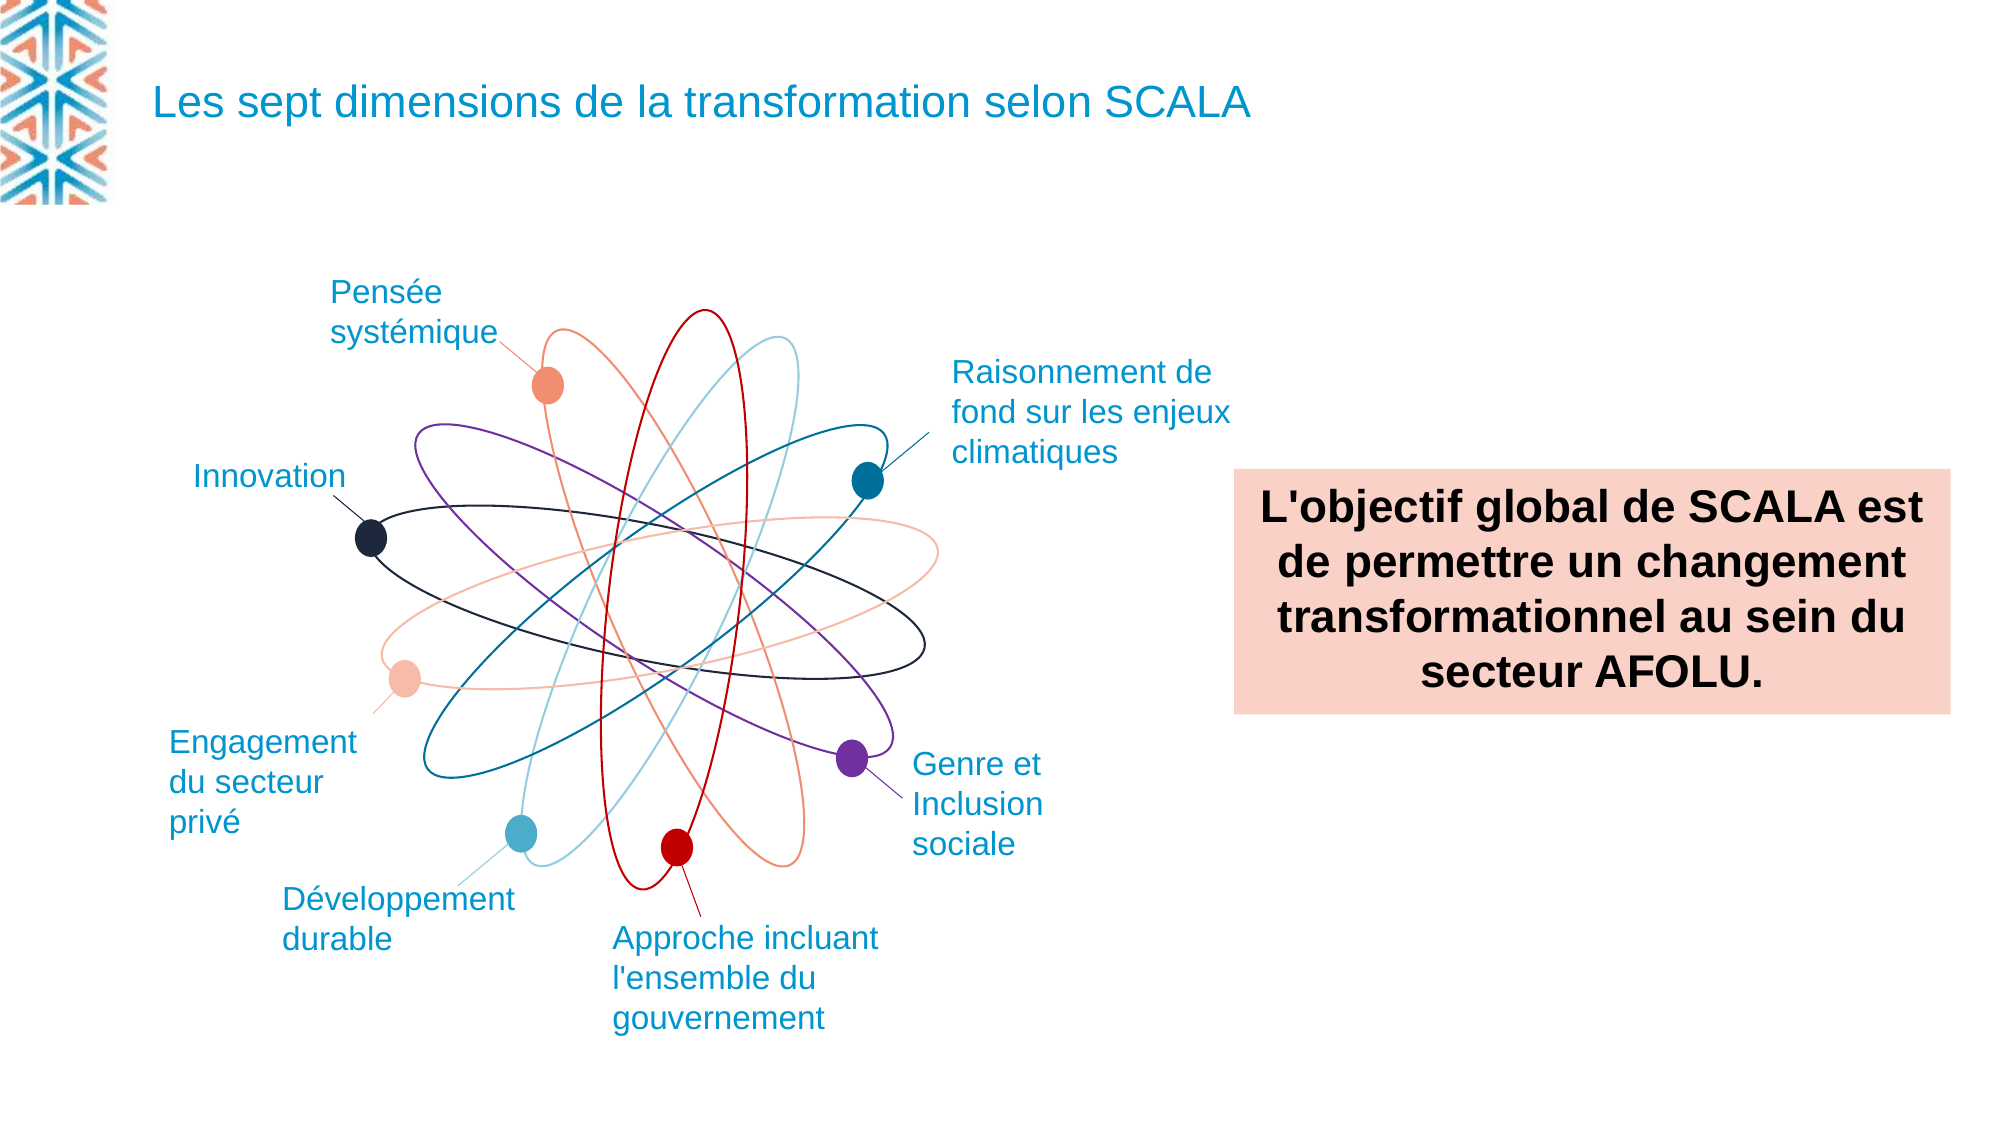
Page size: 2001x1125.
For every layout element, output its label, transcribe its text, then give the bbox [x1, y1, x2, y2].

list L'objectif global de SCALA est de permettre un changement transformationnel au sein du secteur AFOLU. [1254, 468, 1951, 715]
title Les sept dimensions de la transformation selon SCALA [137, 37, 1375, 135]
picture [1, 0, 115, 204]
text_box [153, 262, 1254, 1046]
